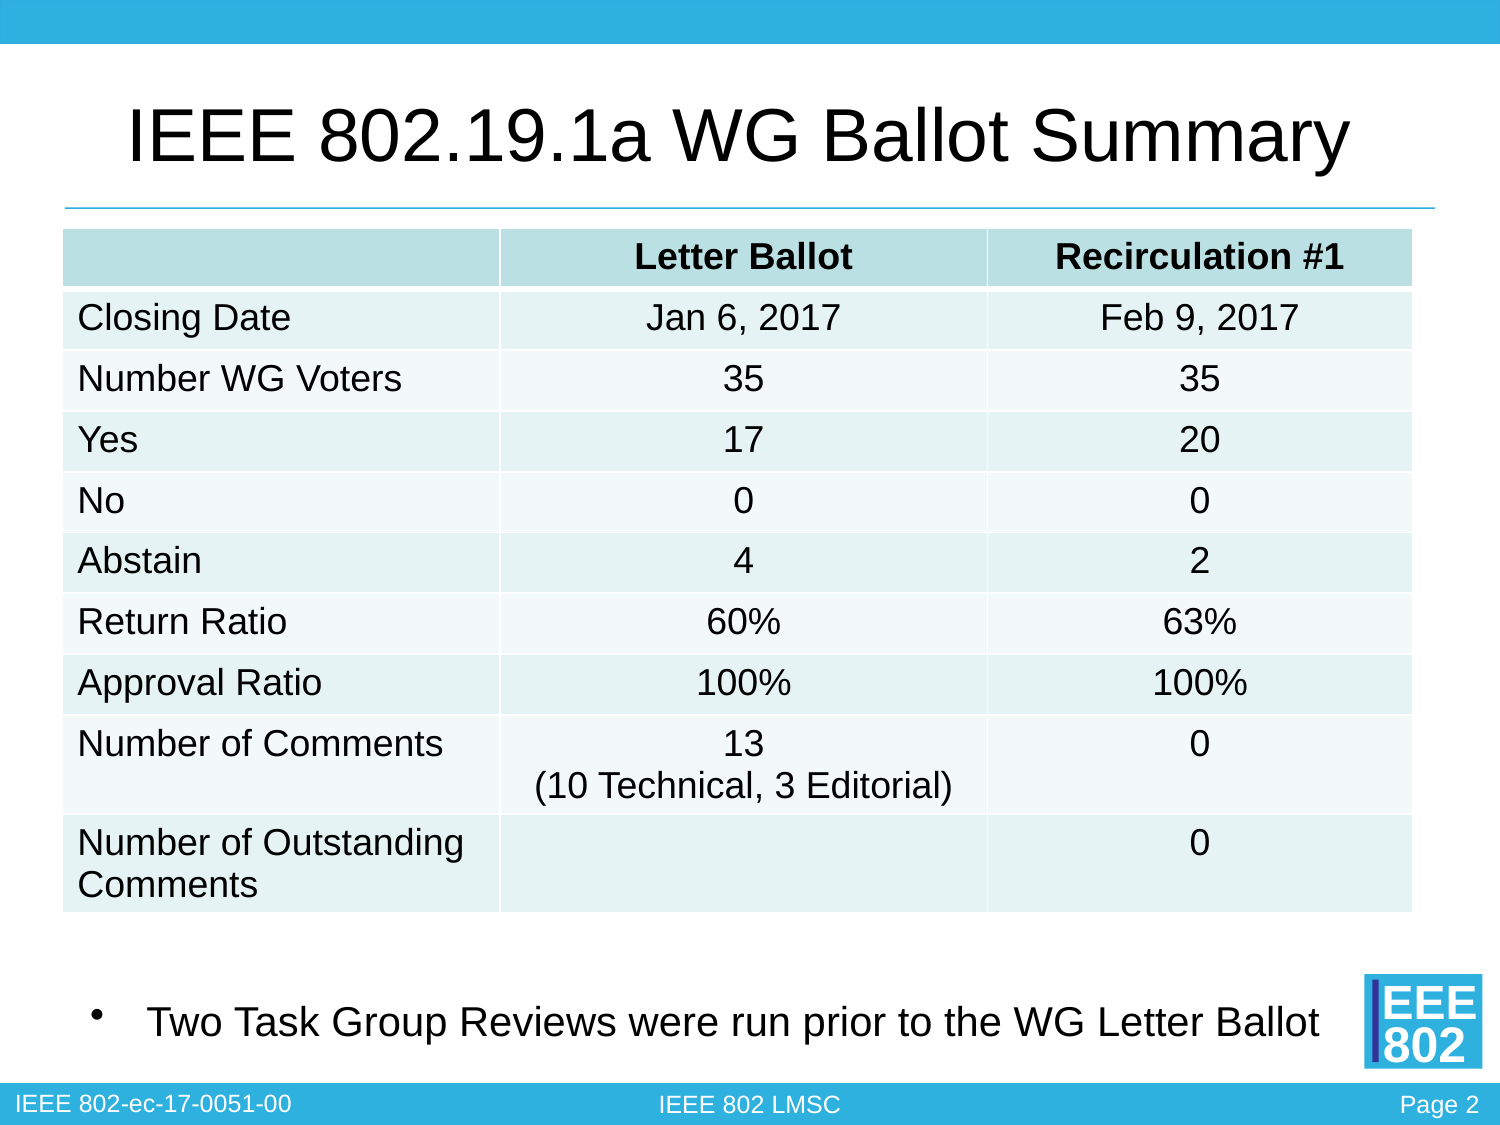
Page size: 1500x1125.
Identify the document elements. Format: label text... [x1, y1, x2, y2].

table_cell 2 [988, 533, 1412, 592]
table_cell [501, 815, 987, 912]
table_cell 0 [988, 815, 1412, 912]
table_cell Jan 6, 2017 [501, 292, 987, 349]
text_box Two Task Group Reviews were run prior to the WG Letter Ballot [74, 987, 1425, 1068]
table_cell 4 [501, 533, 987, 592]
table_header [63, 229, 499, 286]
table_cell 35 [501, 351, 987, 410]
table_cell 63% [988, 594, 1412, 653]
table_cell Return Ratio [63, 594, 499, 653]
table_cell 60% [501, 594, 987, 653]
table_cell Number of Comments [63, 716, 499, 813]
table_header Letter Ballot [501, 229, 987, 286]
table_cell 13 (10 Technical, 3 Editorial) [501, 716, 987, 813]
table_cell Abstain [63, 533, 499, 592]
table_cell 20 [988, 412, 1412, 471]
table_cell Feb 9, 2017 [988, 292, 1412, 349]
table_cell Yes [63, 412, 499, 471]
table_cell Number WG Voters [63, 351, 499, 410]
table_cell Approval Ratio [63, 655, 499, 714]
table_cell No [63, 473, 499, 532]
table_cell 100% [988, 655, 1412, 714]
table_cell 35 [988, 351, 1412, 410]
table_cell 17 [501, 412, 987, 471]
table_cell Number of Outstanding Comments [63, 815, 499, 912]
table_cell 0 [988, 473, 1412, 532]
table_cell 0 [501, 473, 987, 532]
table_header Recirculation #1 [988, 229, 1412, 286]
table_cell Closing Date [63, 292, 499, 349]
title IEEE 802.19.1a WG Ballot Summary [75, 66, 1425, 197]
table_cell 100% [501, 655, 987, 714]
table_cell 0 [988, 716, 1412, 813]
